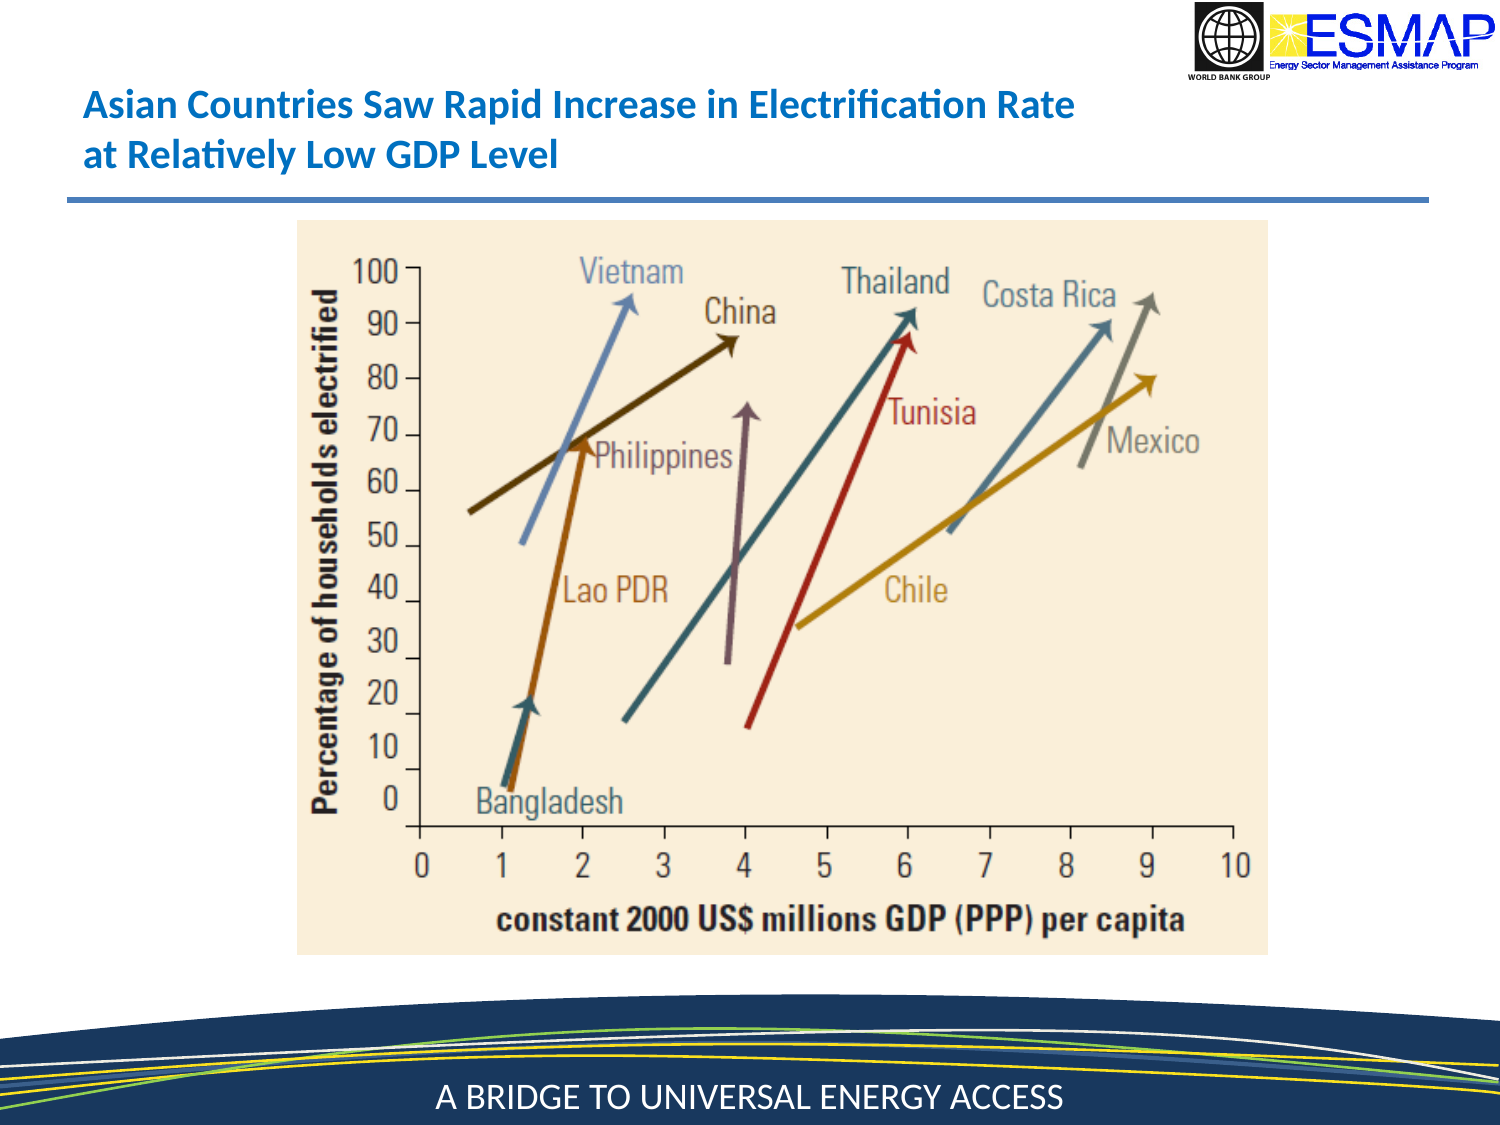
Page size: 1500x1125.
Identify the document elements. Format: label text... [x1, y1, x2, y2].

text_box Asian Countries Saw Rapid Increase in Electrification Rate at Relatively Low GDP Level [68, 69, 1444, 185]
picture [1188, 1, 1499, 80]
text_box [1425, 1060, 1499, 1064]
picture [297, 220, 1269, 955]
text_box [389, 1026, 852, 1045]
text_box [0, 994, 1500, 1064]
text_box A Bridge to Universal Energy Access [0, 1064, 1500, 1125]
slide_number 5 [1074, 1042, 1425, 1103]
text_box [10, 1028, 1285, 1064]
